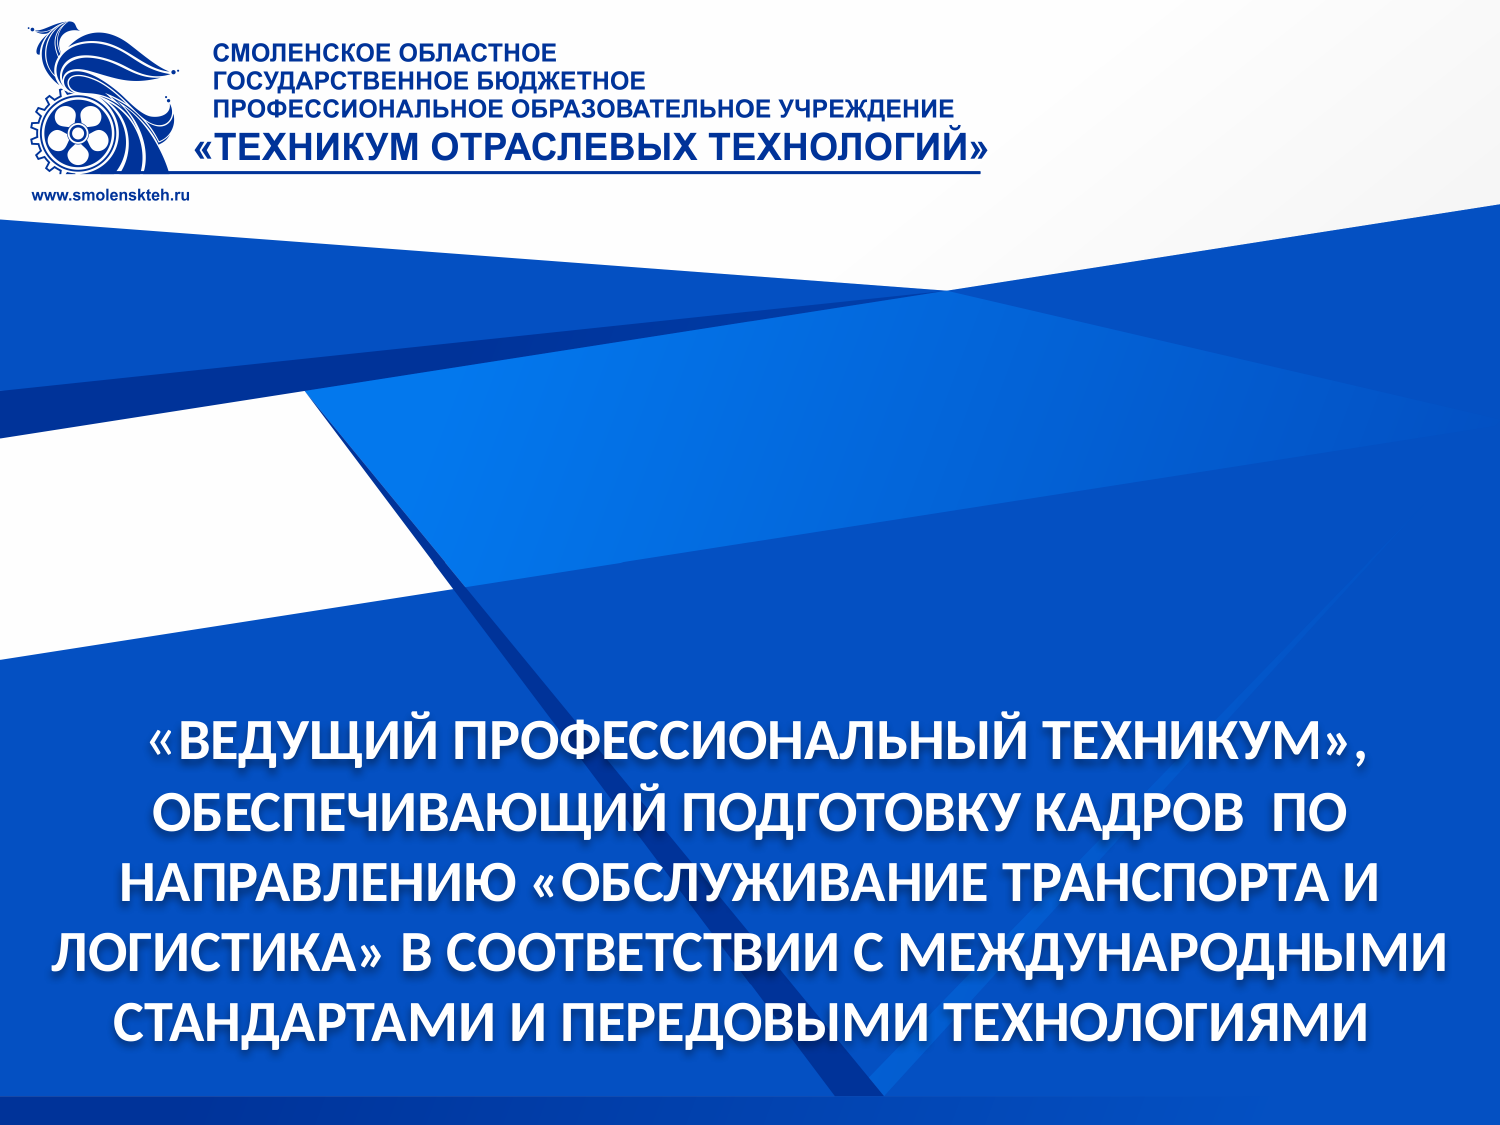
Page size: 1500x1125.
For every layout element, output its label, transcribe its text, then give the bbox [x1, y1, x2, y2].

picture [0, 0, 1500, 1125]
title «ВЕДУЩИЙ ПРОФЕССИОНАЛЬНЫЙ ТЕХНИКУМ», ОБЕСПЕЧИВАЮЩИЙ ПОДГОТОВКУ КАДРОВ ПО НАПРАВЛЕНИЮ «ОБСЛУЖИВАНИЕ ТРАНСПОРТА И ЛОГИСТИКА» В СООТВЕТСТВИИ С МЕЖДУНАРОДНЫМИ СТАНДАРТАМИ И ПЕРЕДОВЫМИ ТЕХНОЛОГИЯМИ [35, 691, 1465, 1125]
